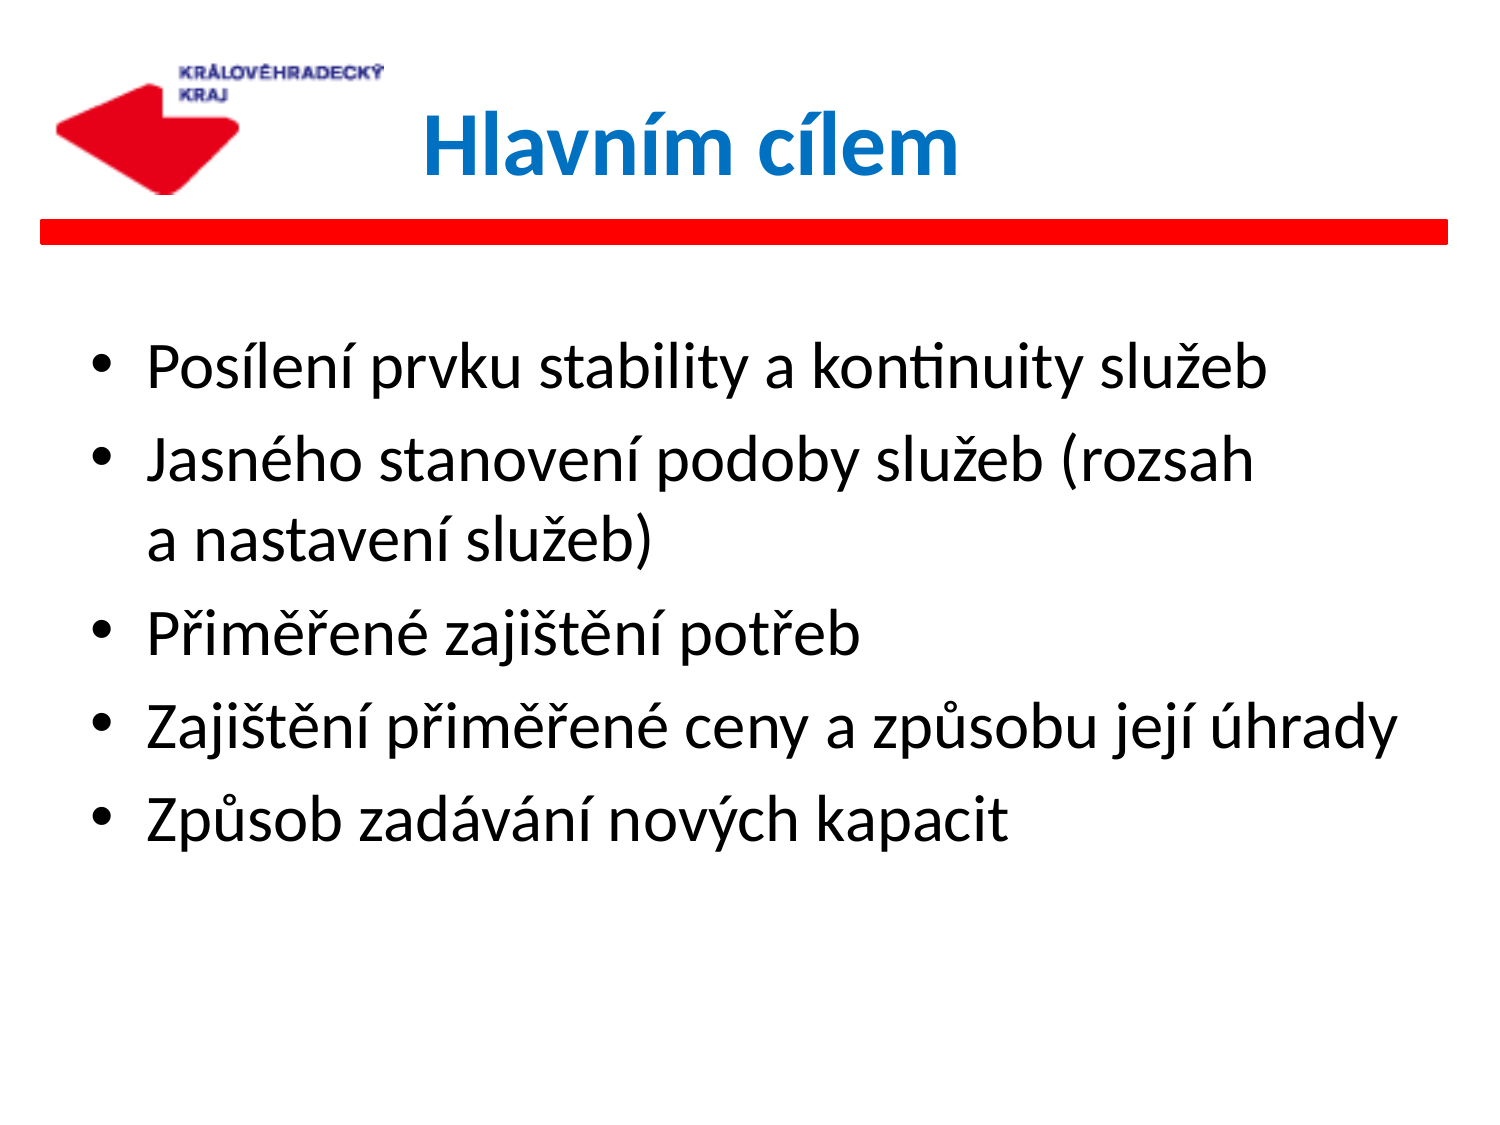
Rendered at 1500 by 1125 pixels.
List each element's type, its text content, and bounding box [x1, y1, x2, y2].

picture [29, 30, 385, 195]
text_box [39, 218, 1449, 245]
title Hlavním cílem [407, 45, 1425, 218]
list Posílení prvku stability a kontinuity služeb Jasného stanovení podoby služeb (rozsah a nastavení služeb) Přiměřené zajištění potřeb Zajištění přiměřené ceny a způsobu její úhrady Způsob zadávání nových kapacit [75, 314, 1425, 1005]
